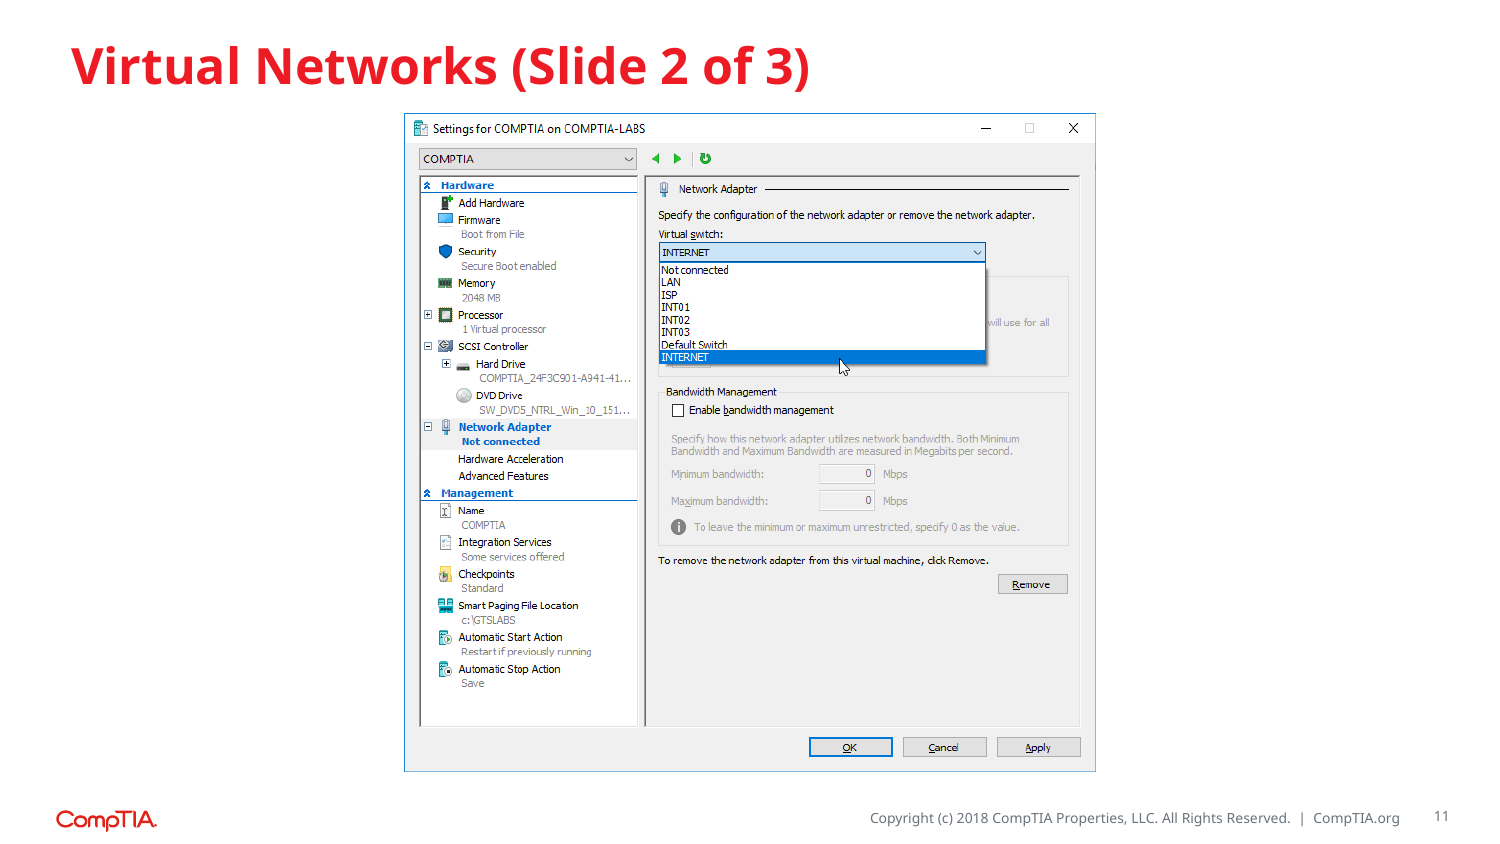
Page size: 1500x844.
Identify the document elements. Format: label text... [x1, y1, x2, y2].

slide_number 11 [1407, 800, 1450, 835]
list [403, 112, 1096, 772]
title Virtual Networks (Slide 2 of 3) [56, 12, 1444, 117]
